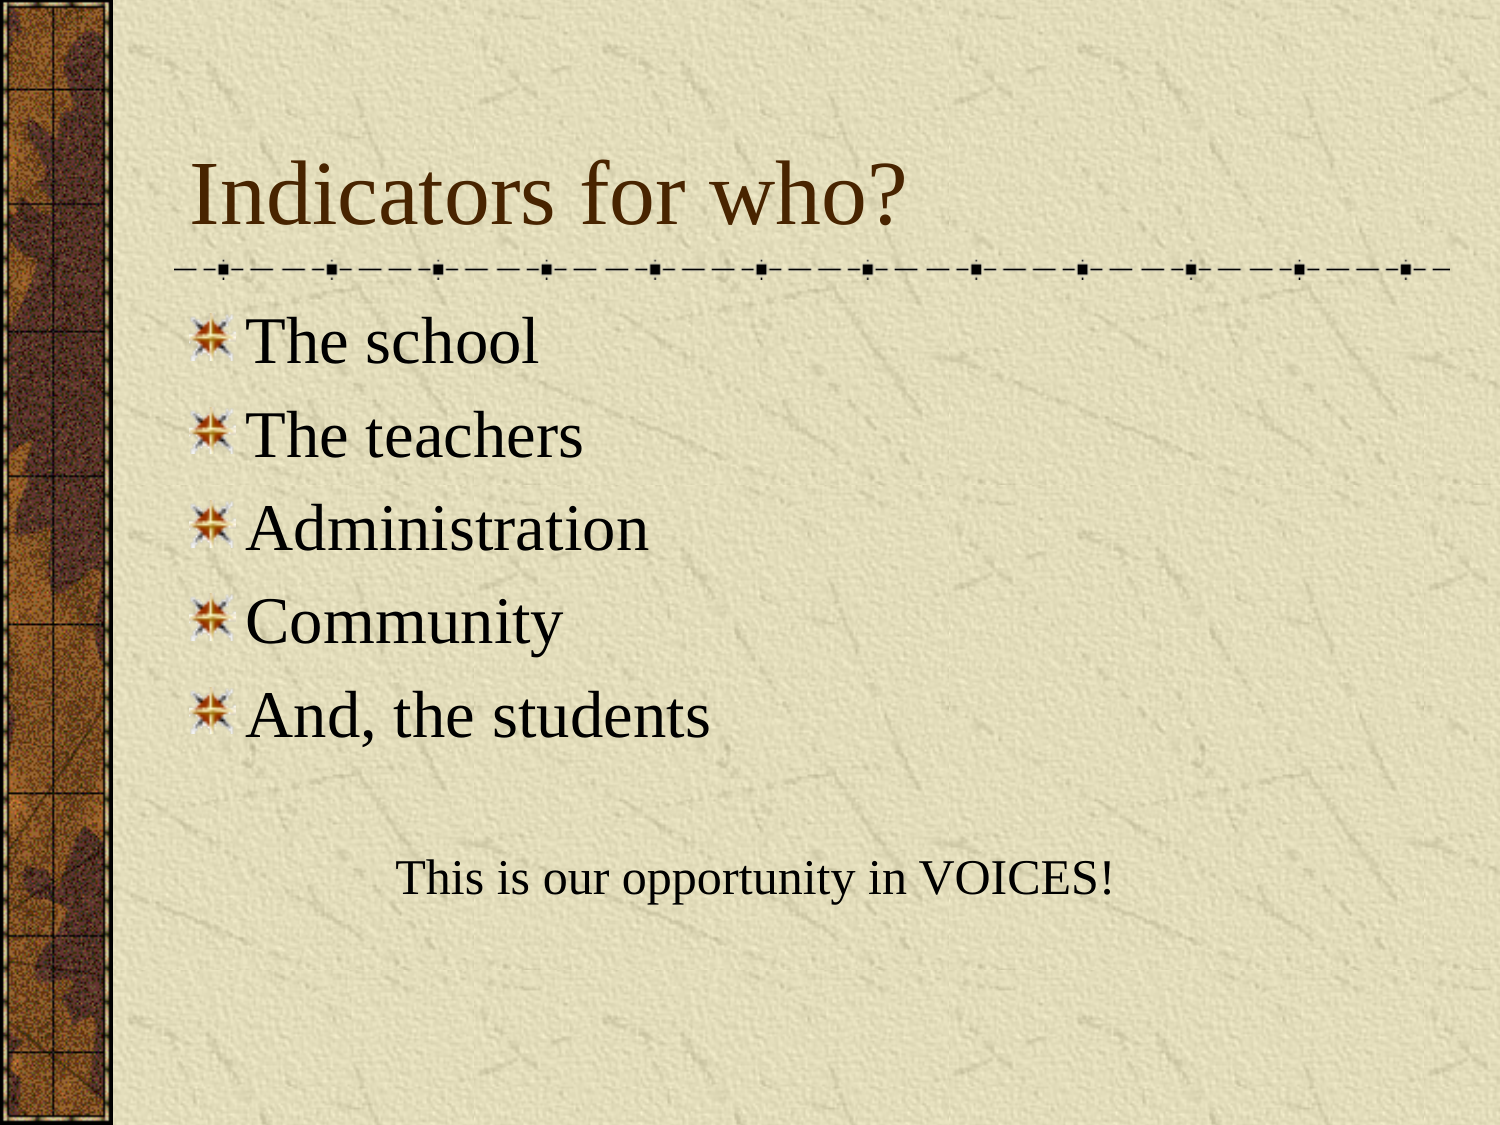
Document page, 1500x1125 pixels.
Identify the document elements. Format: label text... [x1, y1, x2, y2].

text_box This is our opportunity in VOICES! [380, 837, 1131, 913]
picture [0, 0, 1500, 1125]
list The school The teachers Administration Community And, the students [173, 289, 1449, 965]
title Indicators for who? [174, 62, 1451, 251]
